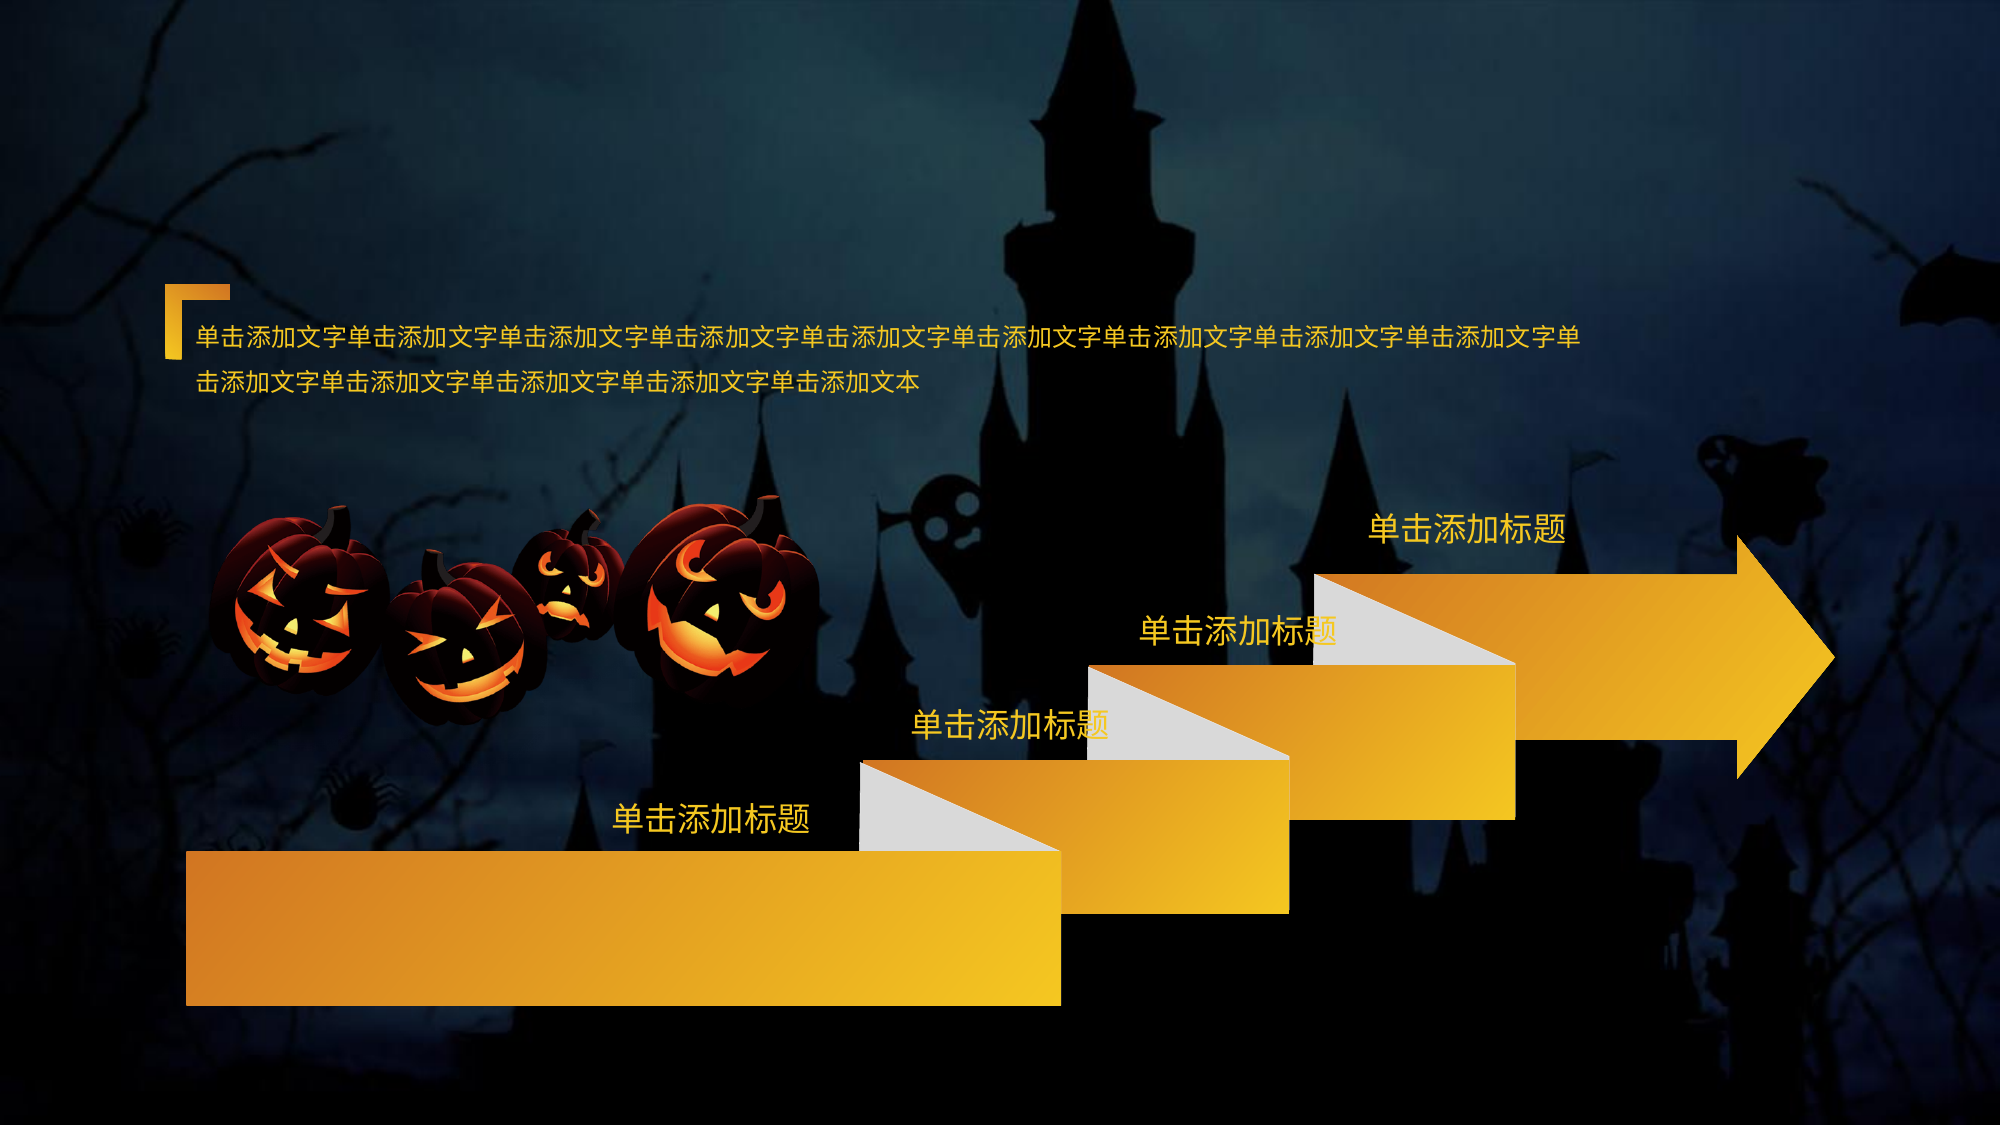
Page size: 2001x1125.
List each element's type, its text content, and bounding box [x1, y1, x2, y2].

text_box [1086, 665, 1291, 912]
text_box 单击添加文字单击添加文字单击添加文字单击添加文字单击添加文字单击添加文字单击添加文字单击添加文字单击添加文字单击添加文字单击添加文字单击添加文字单击添加文字单击添加文本 [183, 299, 1599, 404]
text_box 单击添加标题 [590, 802, 851, 838]
text_box [1312, 572, 1517, 819]
text_box [1317, 532, 1836, 782]
picture [0, 0, 2000, 1125]
text_box [858, 802, 1063, 1007]
text_box [164, 283, 231, 351]
text_box [954, 759, 1290, 914]
text_box [1089, 665, 1516, 820]
text_box [185, 851, 1062, 1006]
text_box 单击添加标题 [994, 703, 1150, 744]
text_box 单击添加标题 [1117, 609, 1378, 650]
text_box 单击添加标题 [1346, 508, 1607, 549]
